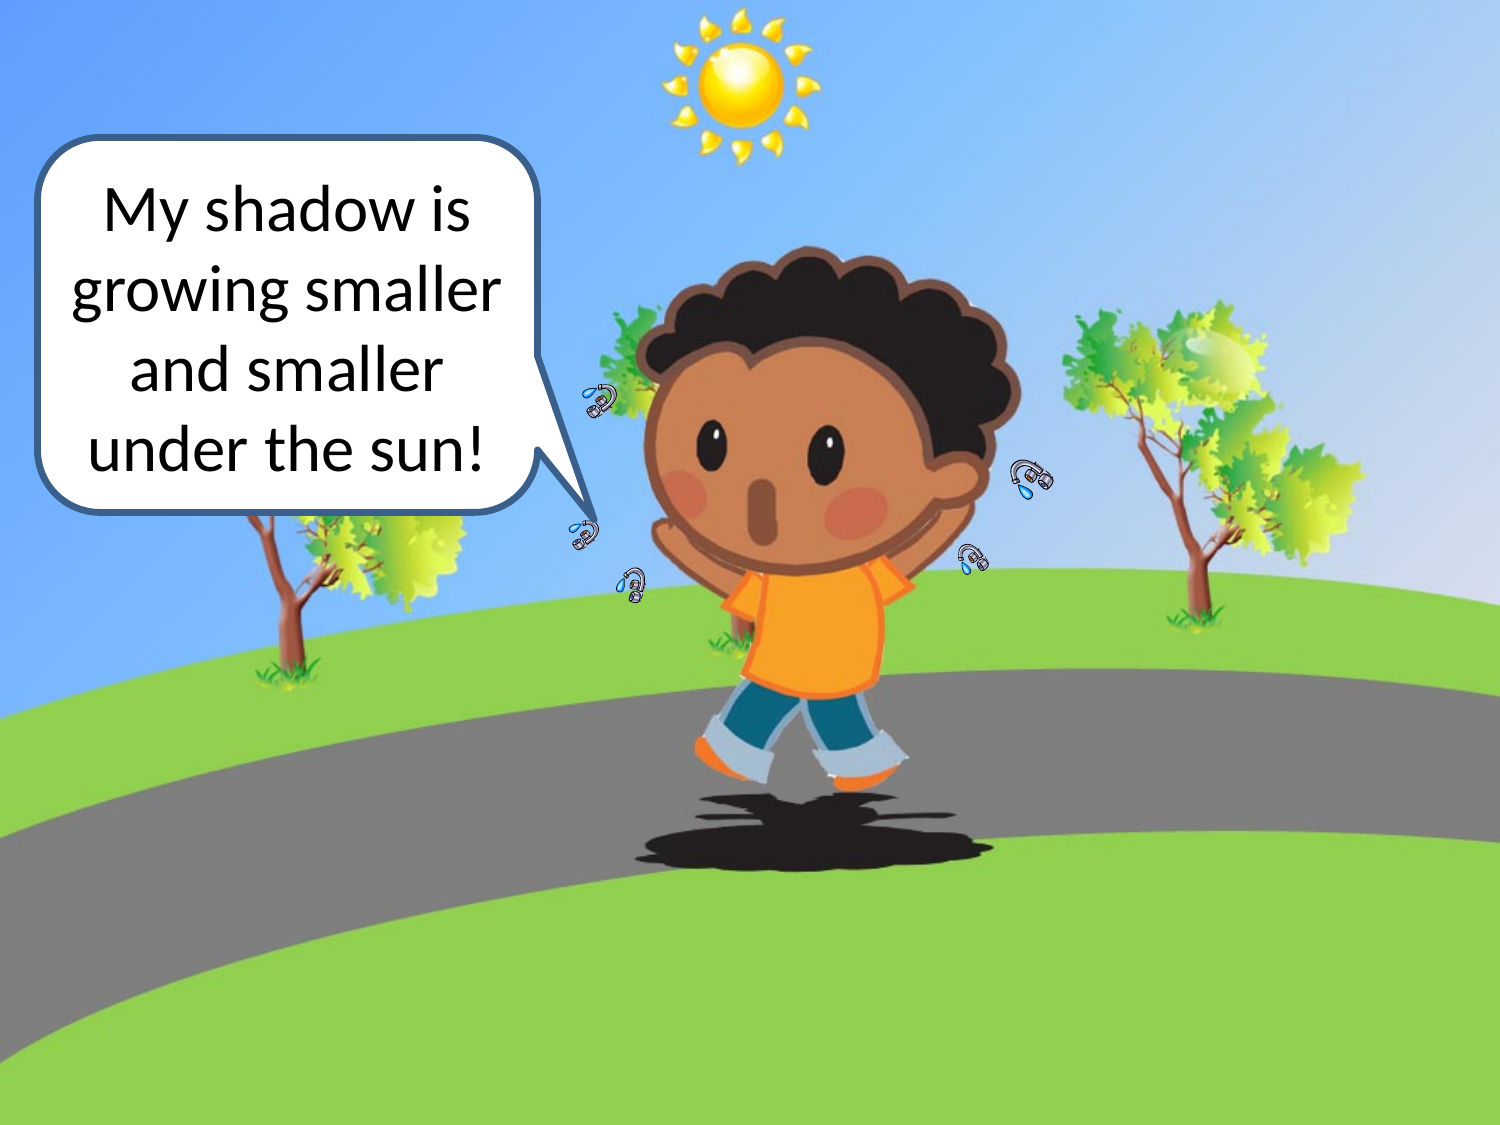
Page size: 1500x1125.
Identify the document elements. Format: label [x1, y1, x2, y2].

text_box [566, 382, 1052, 603]
picture [0, 0, 1500, 1125]
